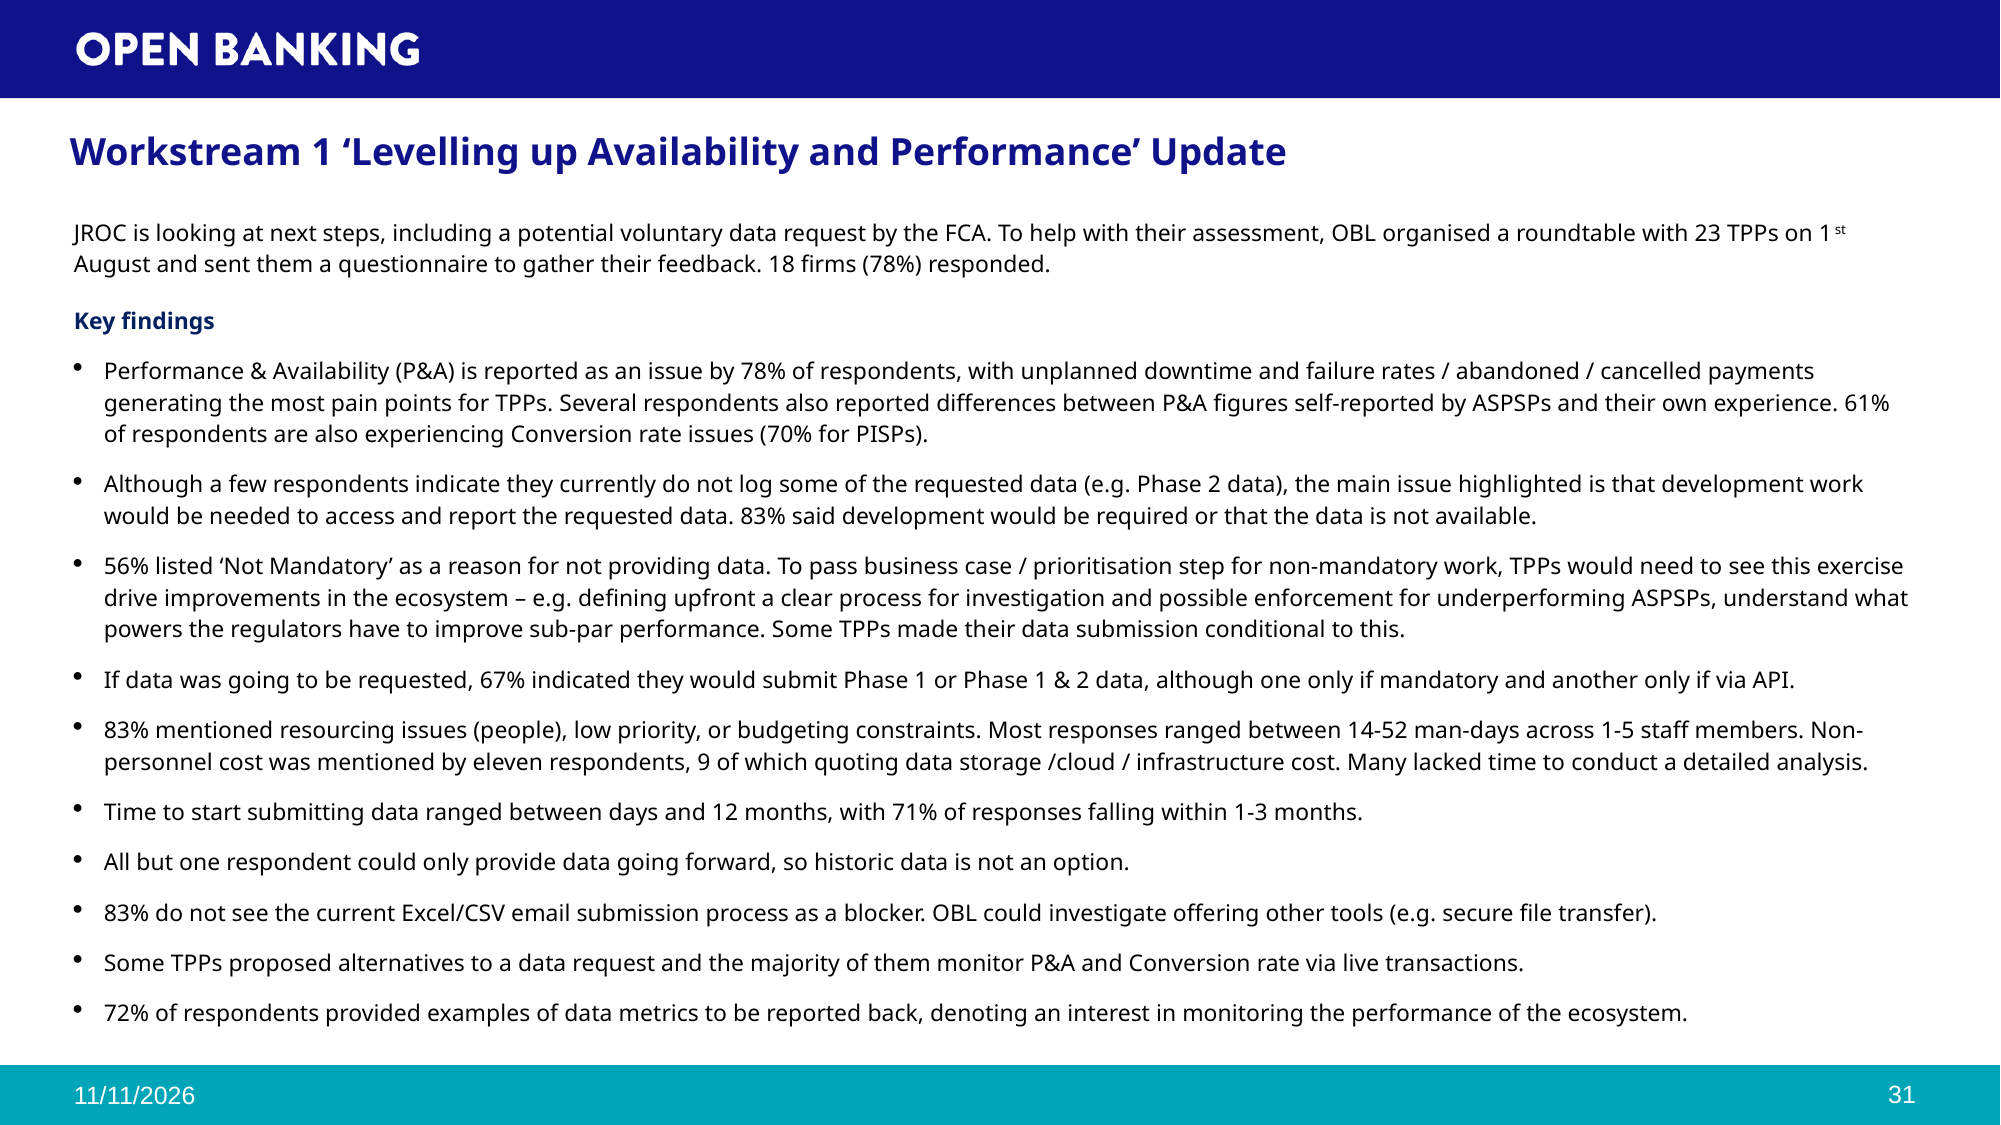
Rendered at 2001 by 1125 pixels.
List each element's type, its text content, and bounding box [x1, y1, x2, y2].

title Workstream 1 ‘Levelling up Availability and Performance’ Update [54, 125, 1629, 207]
picture [43, 0, 452, 99]
list JROC is looking at next steps, including a potential voluntary data request by the FCA. To help with their assessment, OBL organised a roundtable with 23 TPPs on 1st August and sent them a questionnaire to gather their feedback. 18 firms (78%) responded. Key findings Performance & Availability (P&A) is reported as an issue by 78% of respondents, with unplanned downtime and failure rates / abandoned / cancelled payments generating the most pain points for TPPs. Several respondents also reported differences between P&A figures self-reported by ASPSPs and their own experience. 61% of respondents are also experiencing Conversion rate issues (70% for PISPs). Although a few respondents indicate they currently do not log some of the requested data (e.g. Phase 2 data), the main issue highlighted is that development work would be needed to access and report the requested data. 83% said development would be required or that the data is not available. 56% listed ‘Not Mandatory’ as a reason for not providing data. To pass business case / prioritisation step for non-mandatory work, TPPs would need to see this exercise drive improvements in the ecosystem – e.g. defining upfront a clear process for investigation and possible enforcement for underperforming ASPSPs, understand what powers the regulators have to improve sub-par performance. Some TPPs made their data submission conditional to this. If data was going to be requested, 67% indicated they would submit Phase 1 or Phase 1 & 2 data, although one only if mandatory and another only if via API. 83% mentioned resourcing issues (people), low priority, or budgeting constraints. Most responses ranged between 14-52 man-days across 1-5 staff members. Non-personnel cost was mentioned by eleven respondents, 9 of which quoting data storage /cloud / infrastructure cost. Many lacked time to conduct a detailed analysis. Time to start submitting data ranged between days and 12 months, with 71% of responses falling within 1-3 months. All but one respondent could only provide data going forward, so historic data is not an option. 83% do not see the current Excel/CSV email submission process as a blocker. OBL could investigate offering other tools (e.g. secure file transfer). Some TPPs proposed alternatives to a data request and the majority of them monitor P&A and Conversion rate via live transactions. 72% of respondents provided examples of data metrics to be reported back, denoting an interest in monitoring the performance of the ecosystem. [59, 206, 1936, 1125]
